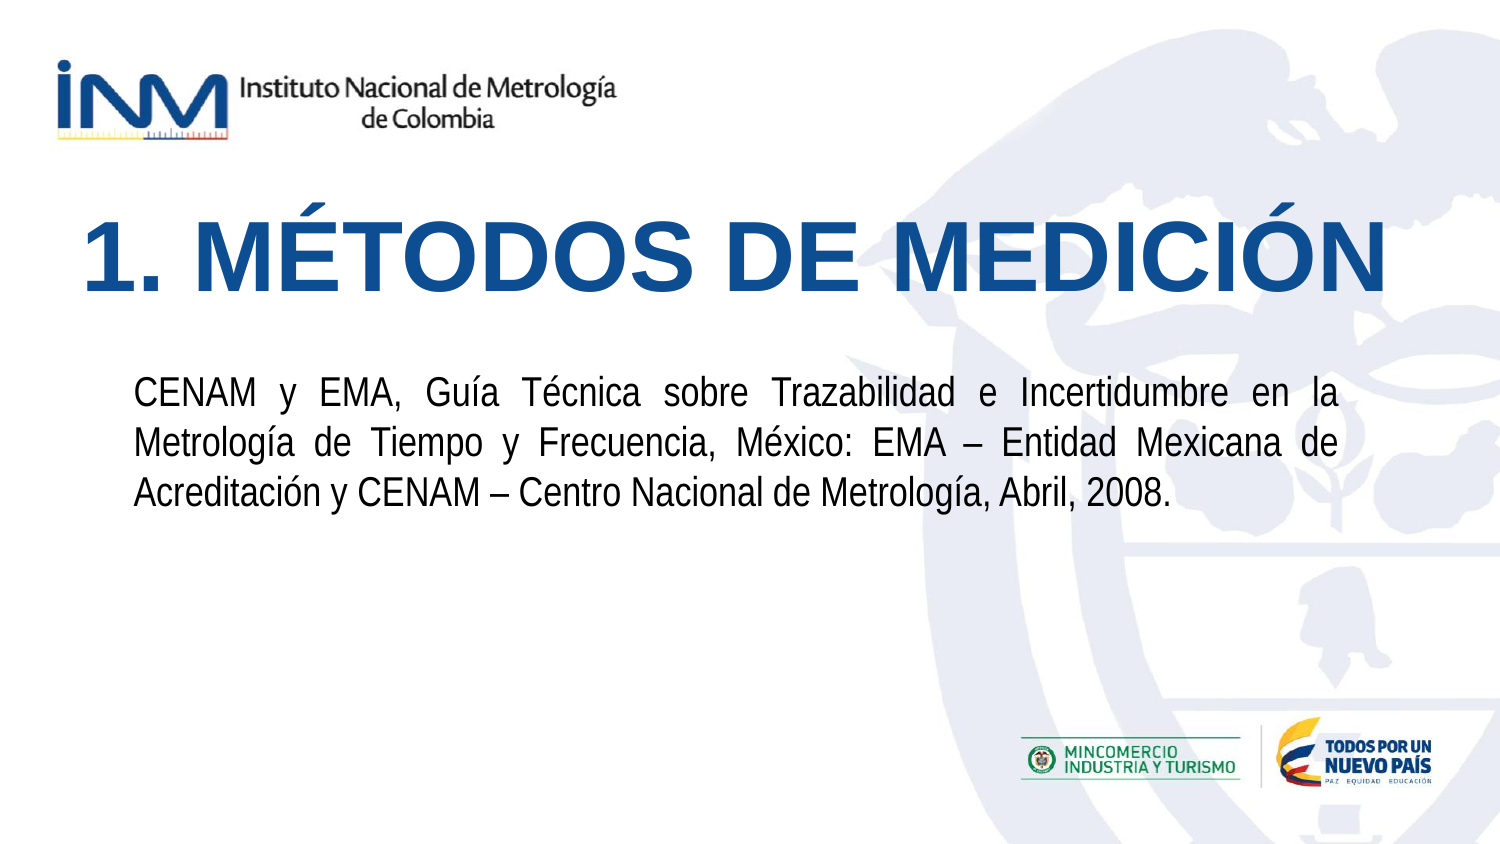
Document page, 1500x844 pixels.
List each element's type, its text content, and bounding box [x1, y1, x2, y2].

text_box CENAM y EMA, Guía Técnica sobre Trazabilidad e Incertidumbre en la Metrología de Tiempo y Frecuencia, México: EMA – Entidad Mexicana de Acreditación y CENAM – Centro Nacional de Metrología, Abril, 2008. [118, 357, 1354, 522]
picture [0, 0, 1500, 844]
text_box 1. MÉTODOS DE MEDICIÓN [63, 158, 1409, 251]
